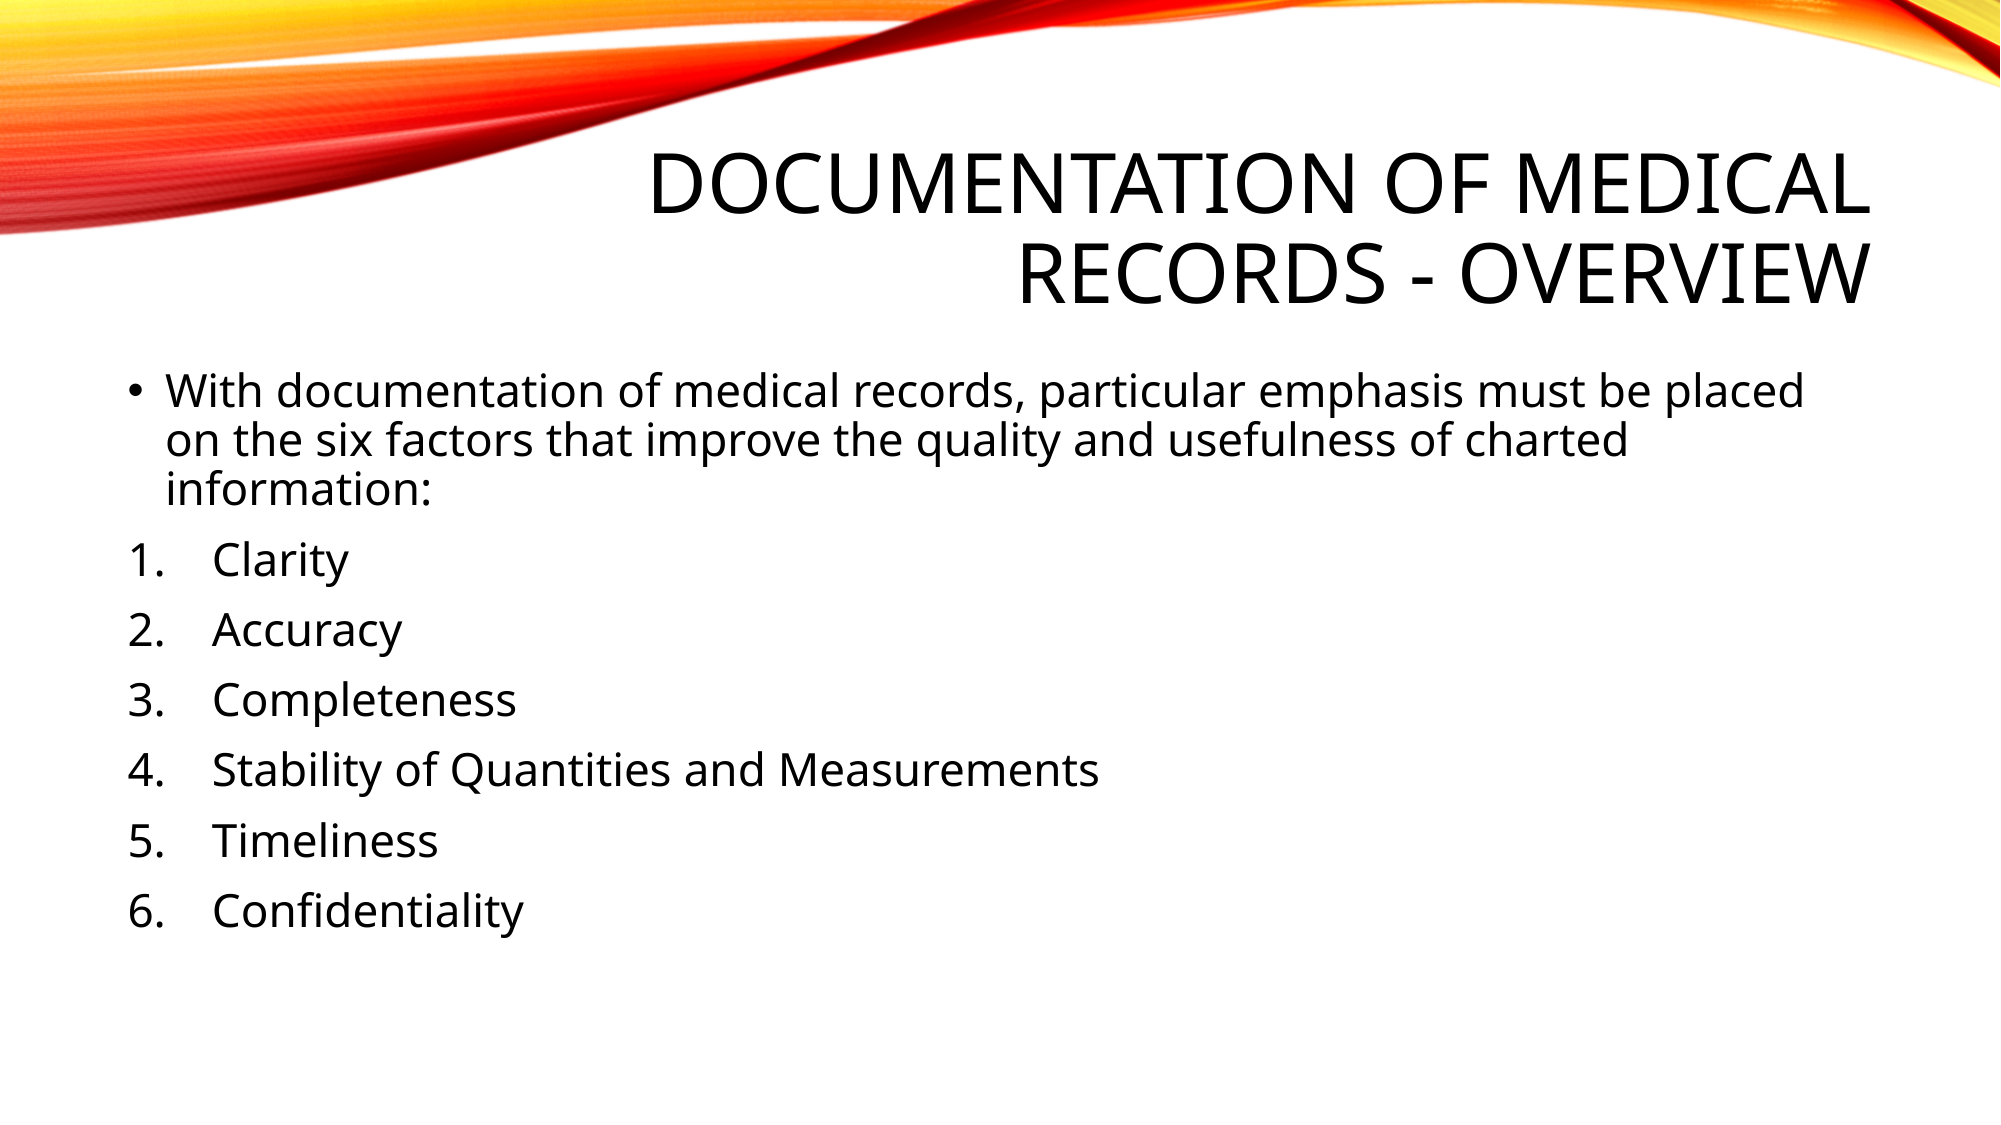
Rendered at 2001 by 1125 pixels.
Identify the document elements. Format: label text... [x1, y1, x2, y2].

picture [0, 0, 2000, 237]
list With documentation of medical records, particular emphasis must be placed on the six factors that improve the quality and usefulness of charted information: Clarity Accuracy Completeness Stability of Quantities and Measurements Timeliness Confidentiality [112, 360, 1888, 1021]
title Documentation of Medical Records - Overview [474, 125, 1888, 338]
